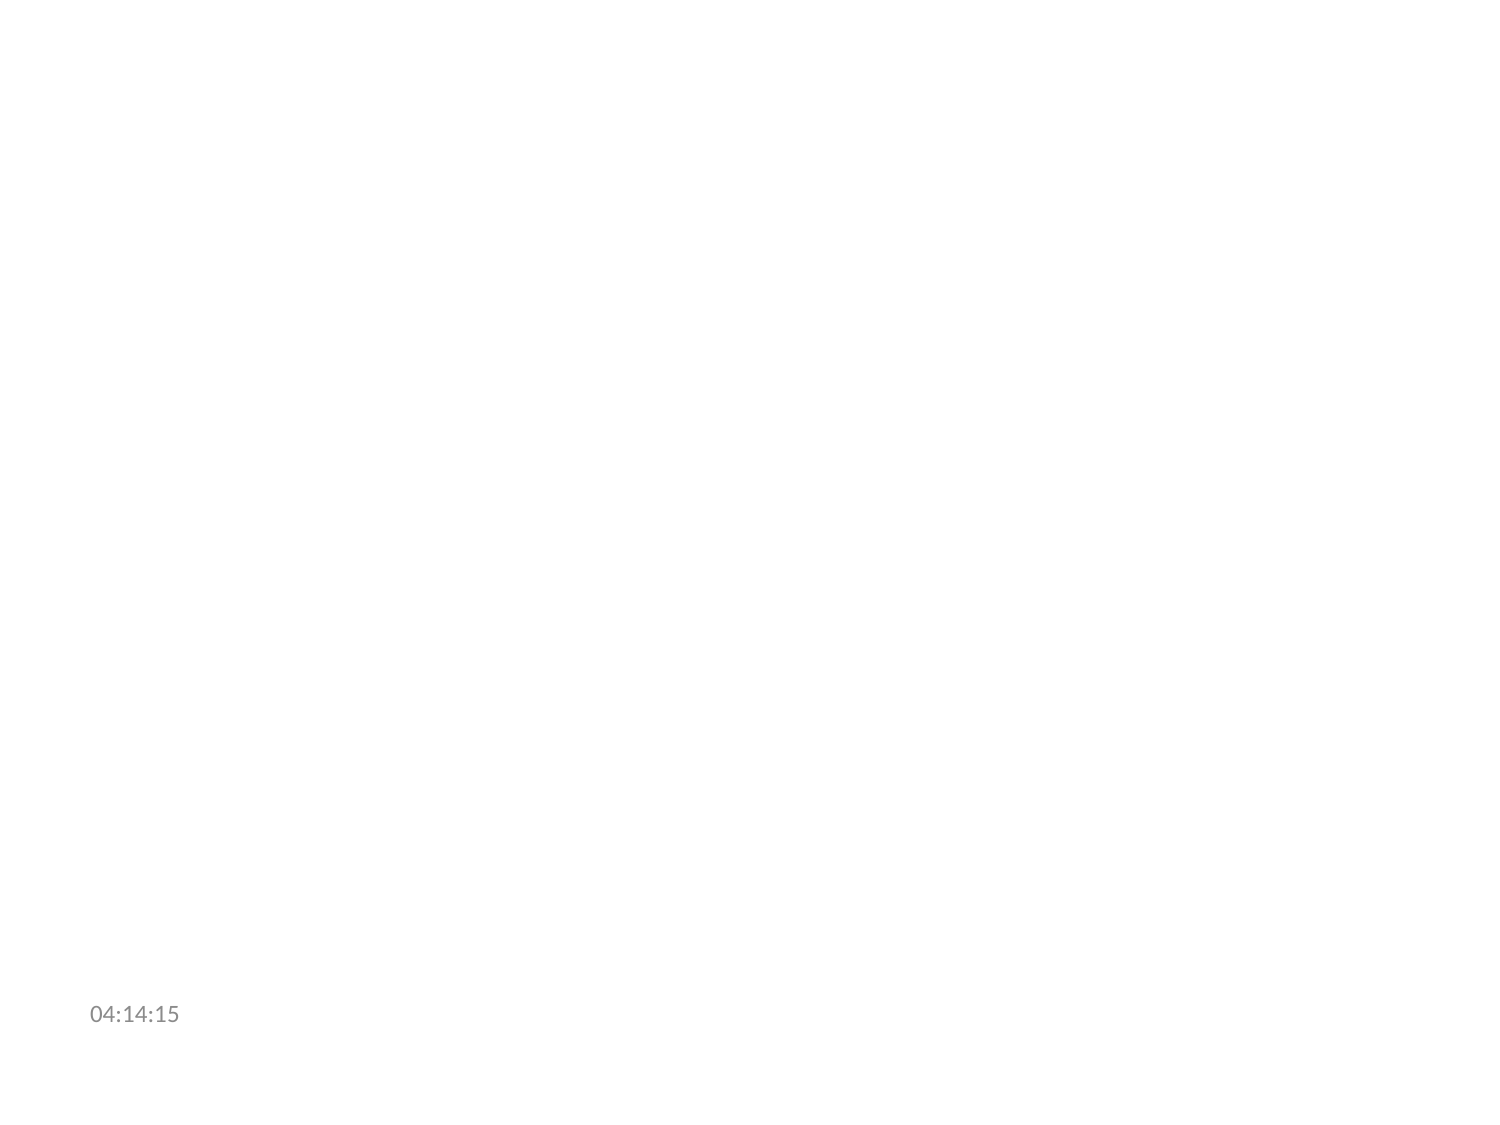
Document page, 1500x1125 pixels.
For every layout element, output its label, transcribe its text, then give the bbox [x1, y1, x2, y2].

text_box 15:35:09 [75, 982, 425, 1043]
